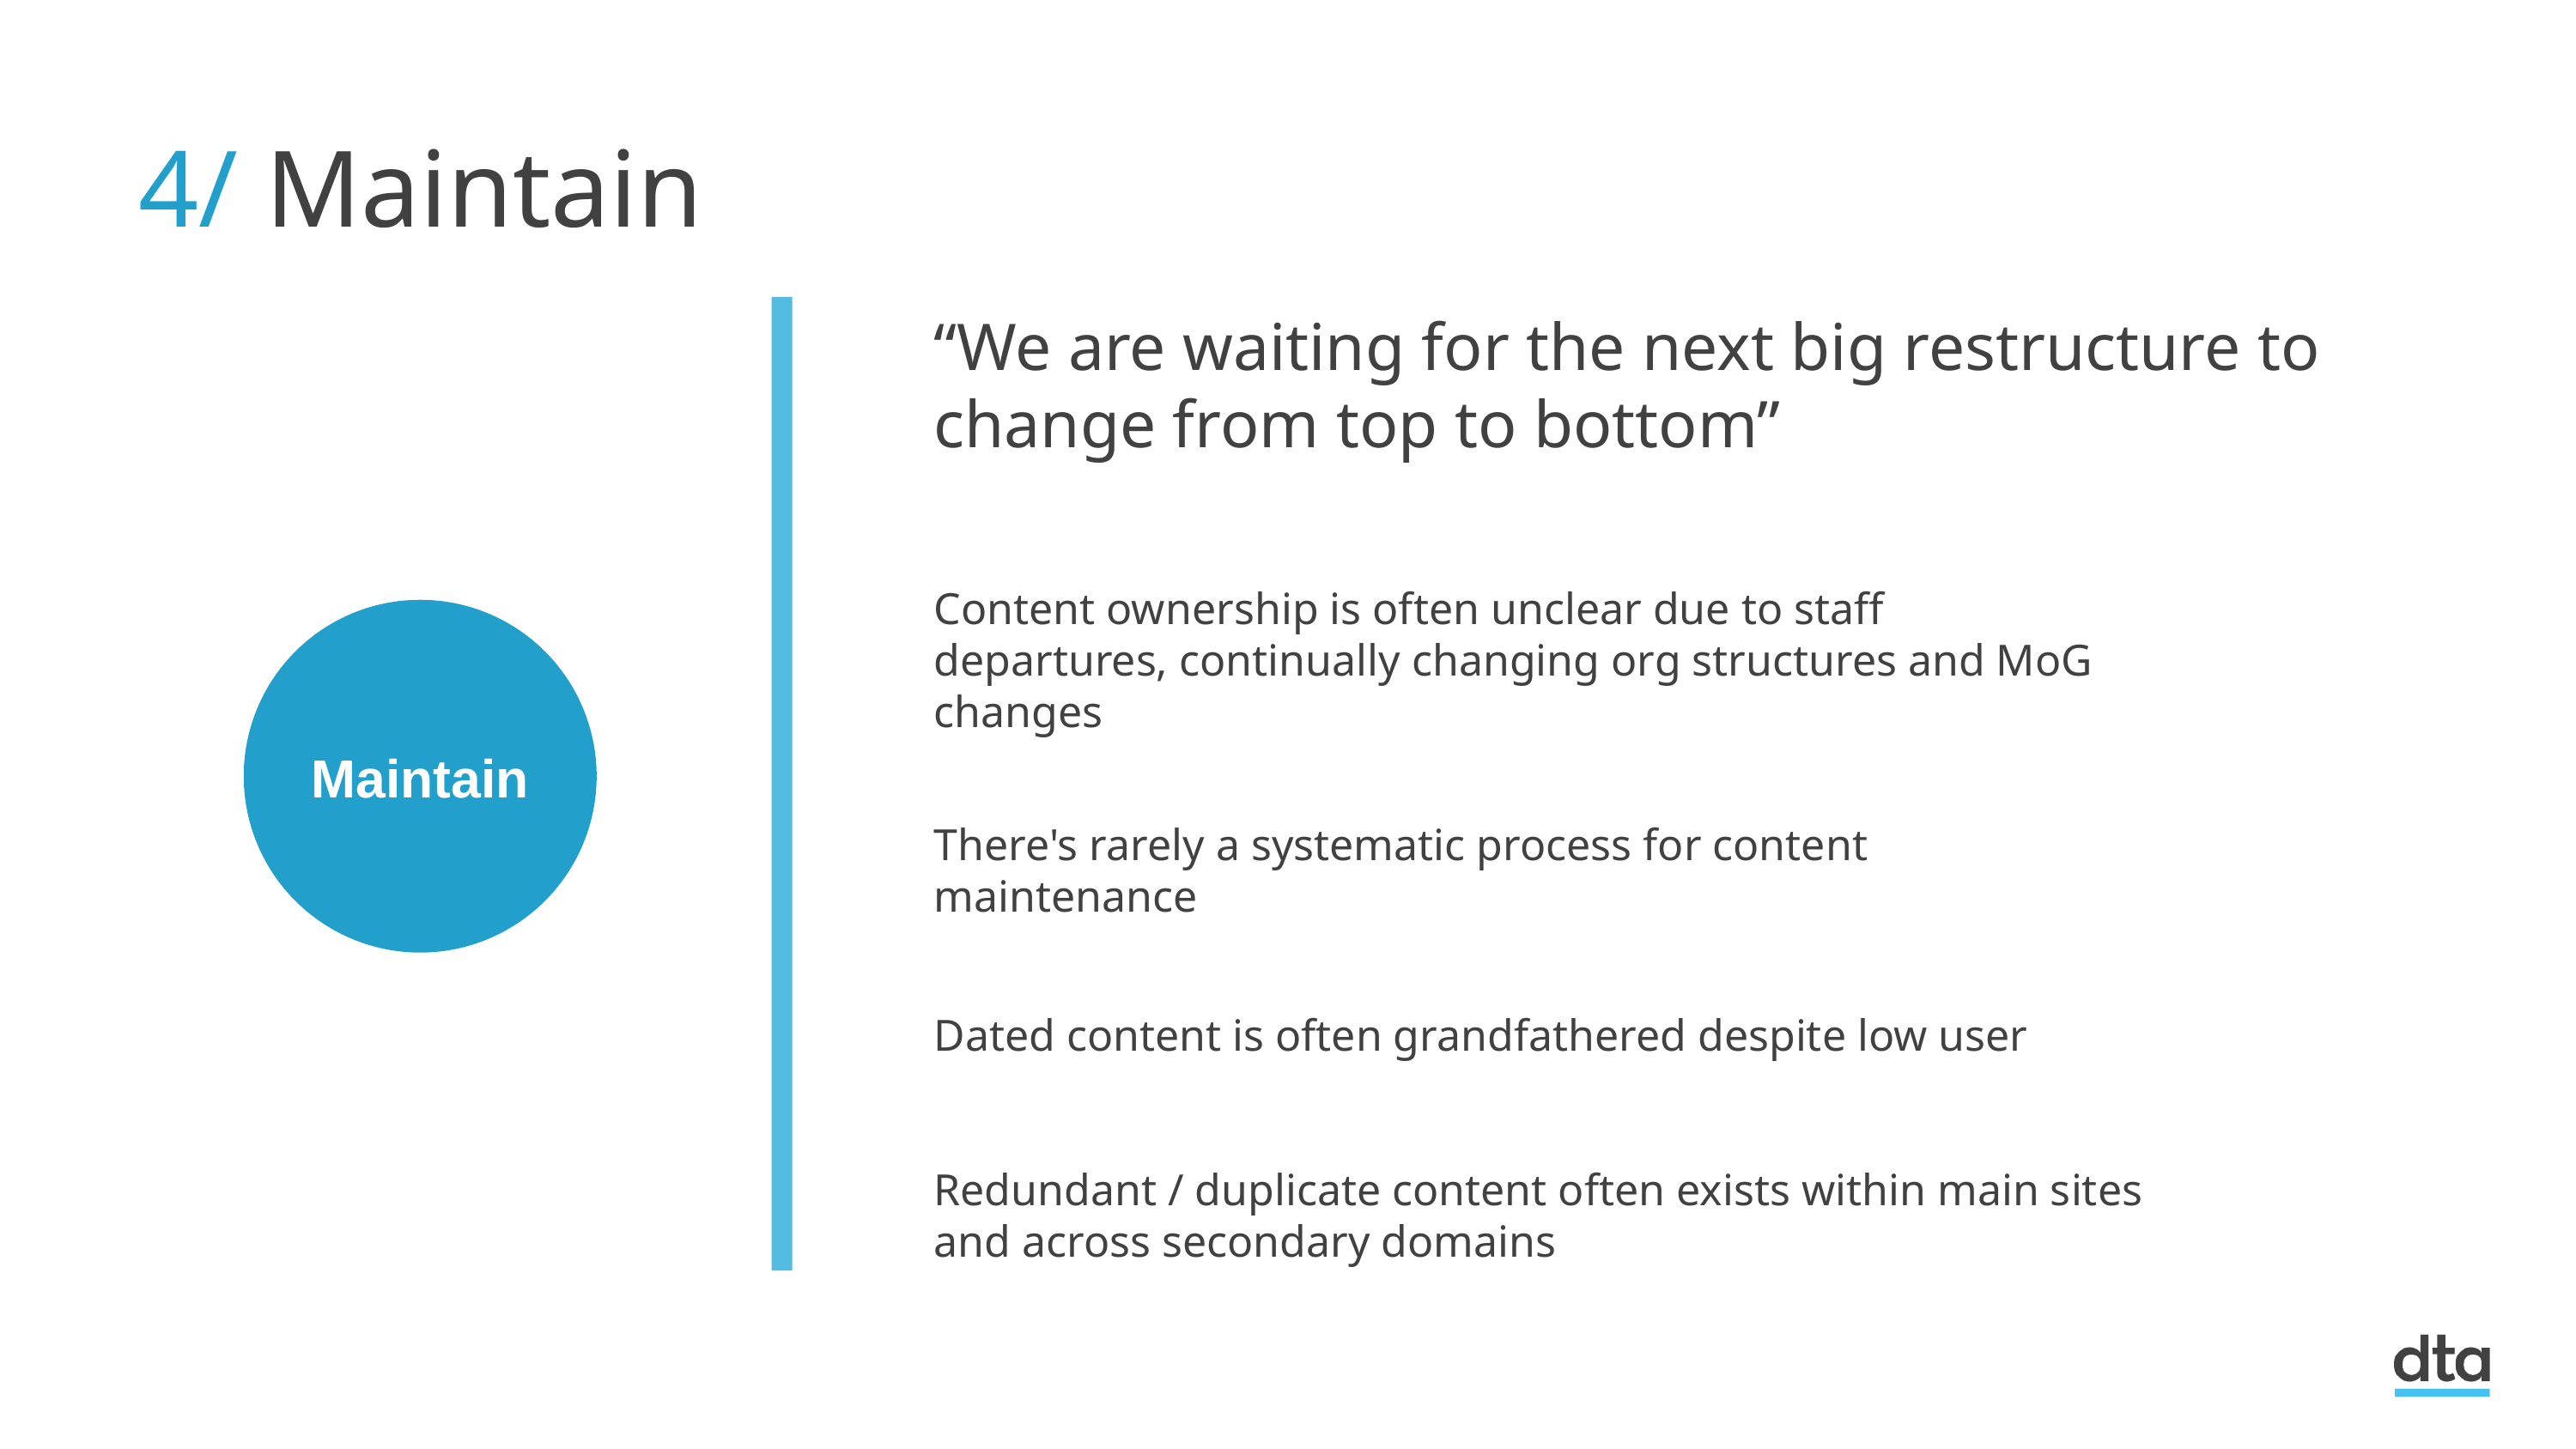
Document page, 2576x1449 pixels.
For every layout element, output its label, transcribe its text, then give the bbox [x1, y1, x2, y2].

text_box [771, 296, 793, 1271]
text_box [256, 599, 585, 712]
text_box 4/ Maintain [133, 116, 1701, 259]
picture [2394, 1334, 2490, 1397]
text_box Dated content is often grandfathered despite low user [928, 1003, 2198, 1084]
text_box [255, 840, 585, 953]
text_box Content ownership is often unclear due to staff departures, continually changing org structures and MoG changes [928, 576, 2134, 773]
text_box Maintain [243, 712, 597, 840]
text_box Redundant / duplicate content often exists within main sites and across secondary domains [928, 1156, 2198, 1239]
text_box There's rarely a systematic process for content maintenance [928, 811, 2071, 997]
text_box “We are waiting for the next big restructure to change from top to bottom” [928, 300, 2383, 585]
